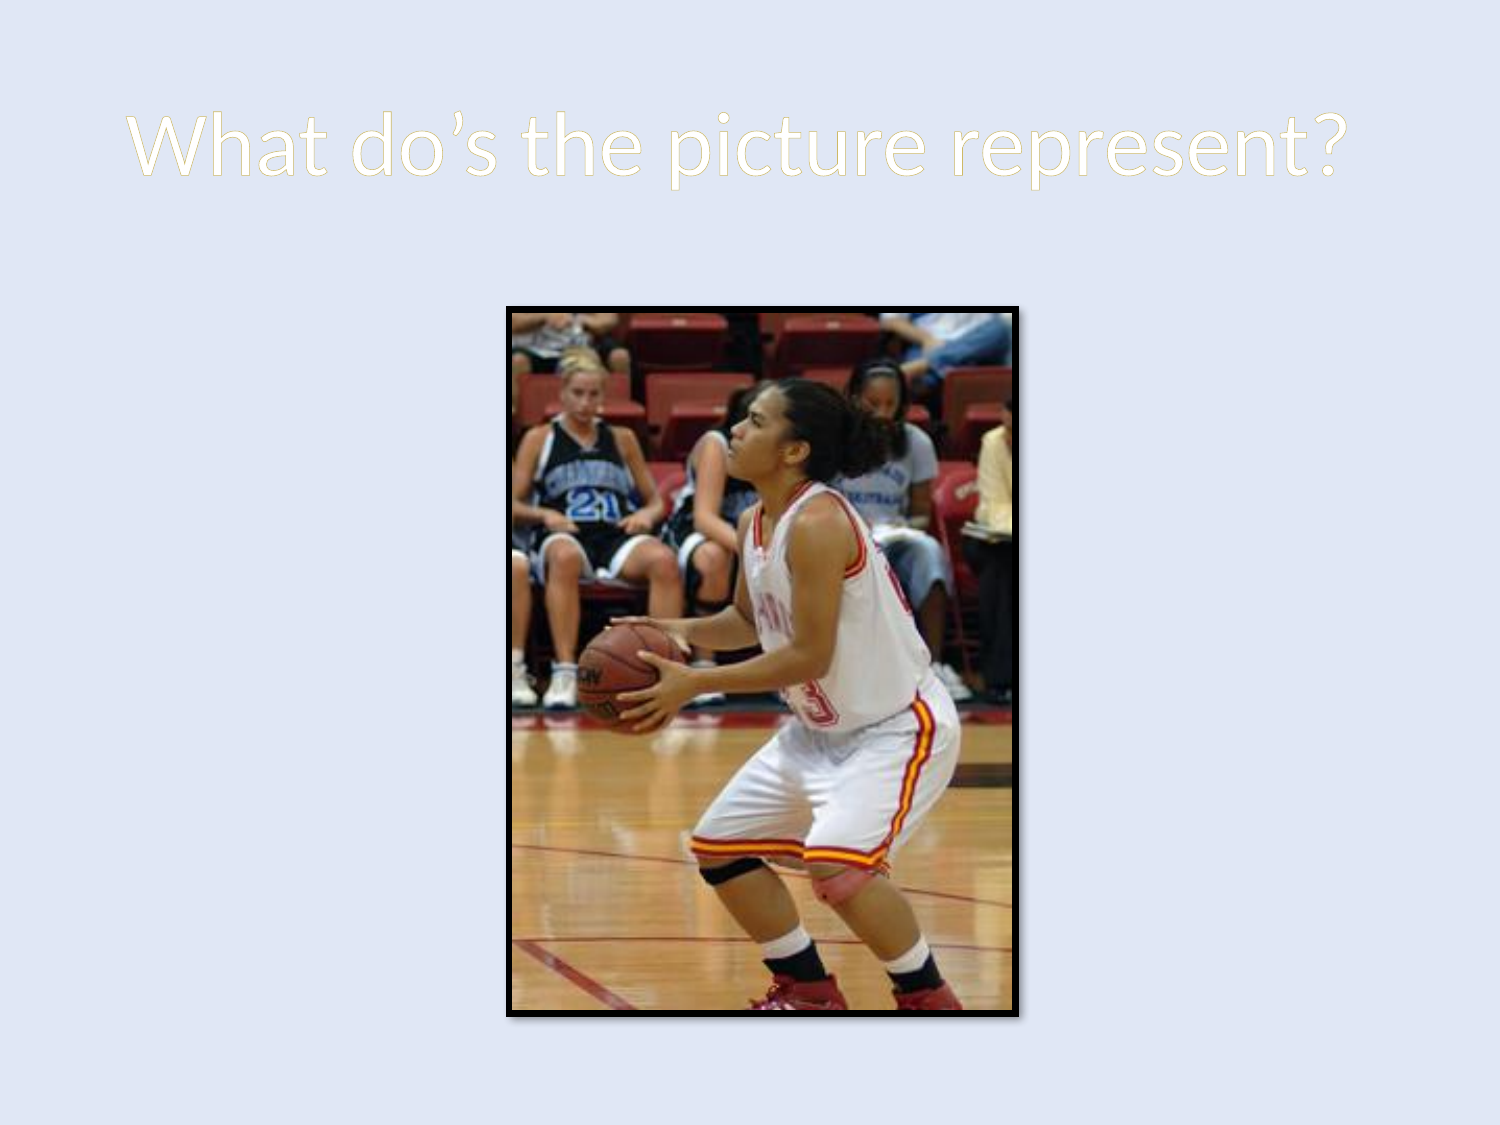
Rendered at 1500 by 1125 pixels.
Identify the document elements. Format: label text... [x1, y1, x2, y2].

title What do’s the picture represent? [75, 45, 1425, 233]
picture [512, 312, 1013, 1011]
